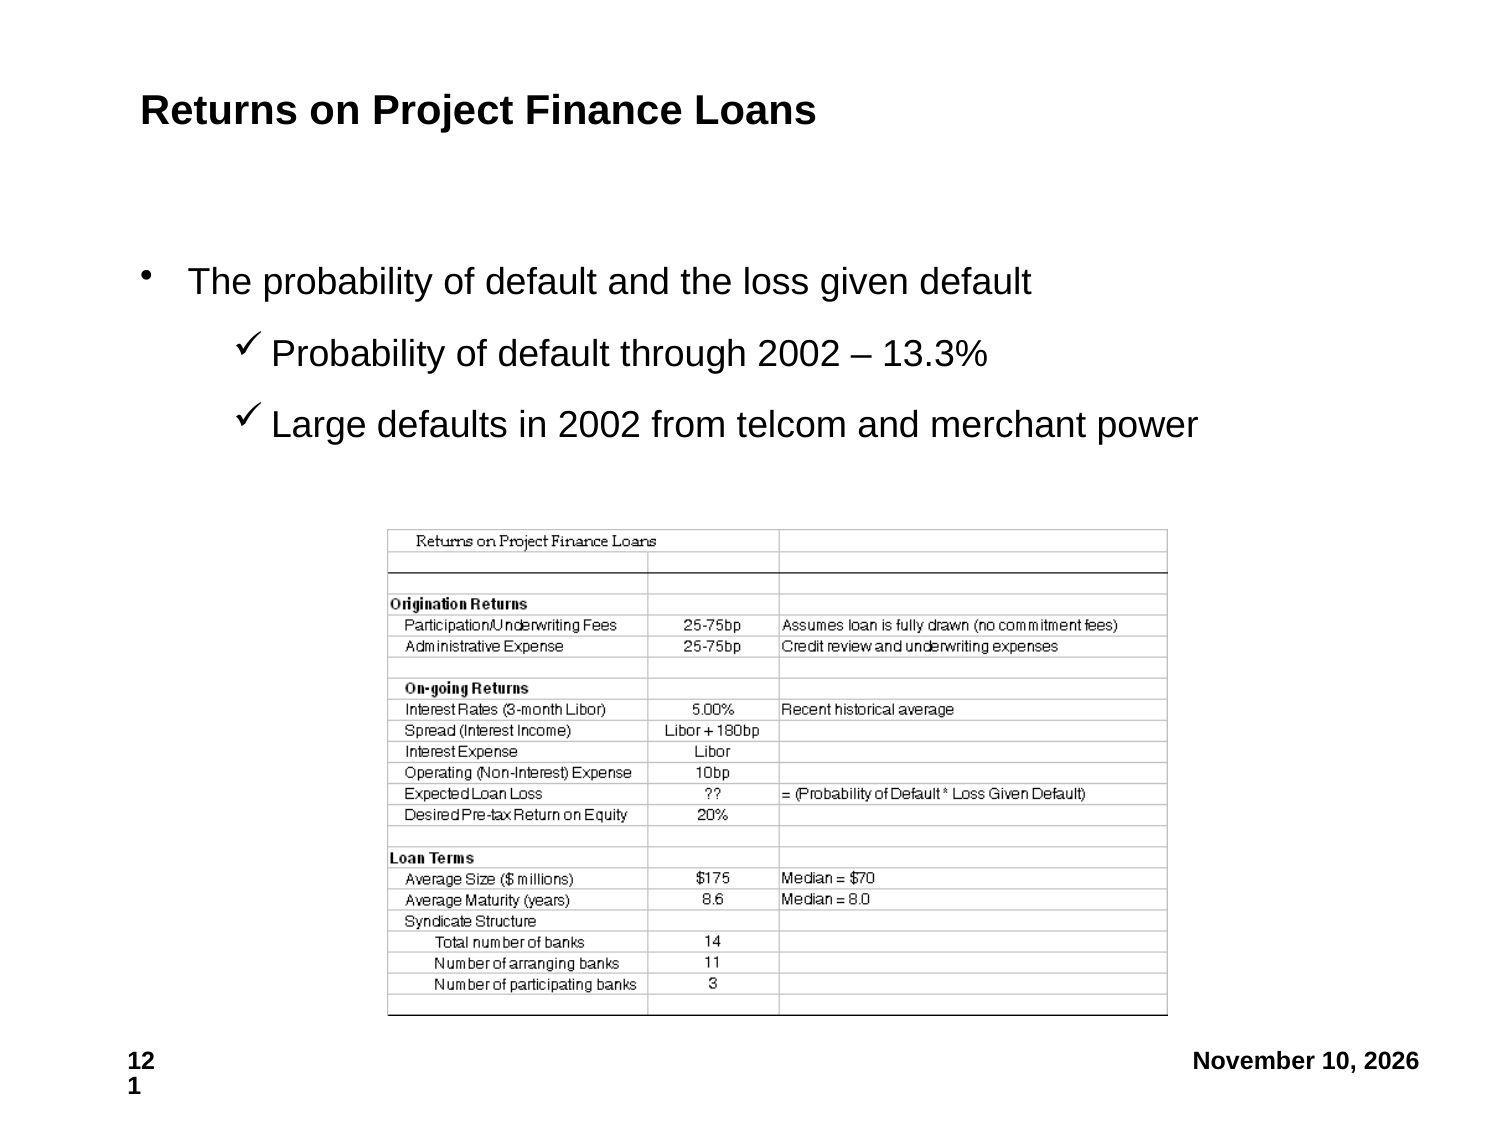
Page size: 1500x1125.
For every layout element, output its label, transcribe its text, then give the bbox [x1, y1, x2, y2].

title Returns on Project Finance Loans [124, 74, 1376, 226]
picture [387, 529, 1168, 1017]
list The probability of default and the loss given default Probability of default through 2002 – 13.3% Large defaults in 2002 from telcom and merchant power [124, 249, 1413, 1001]
